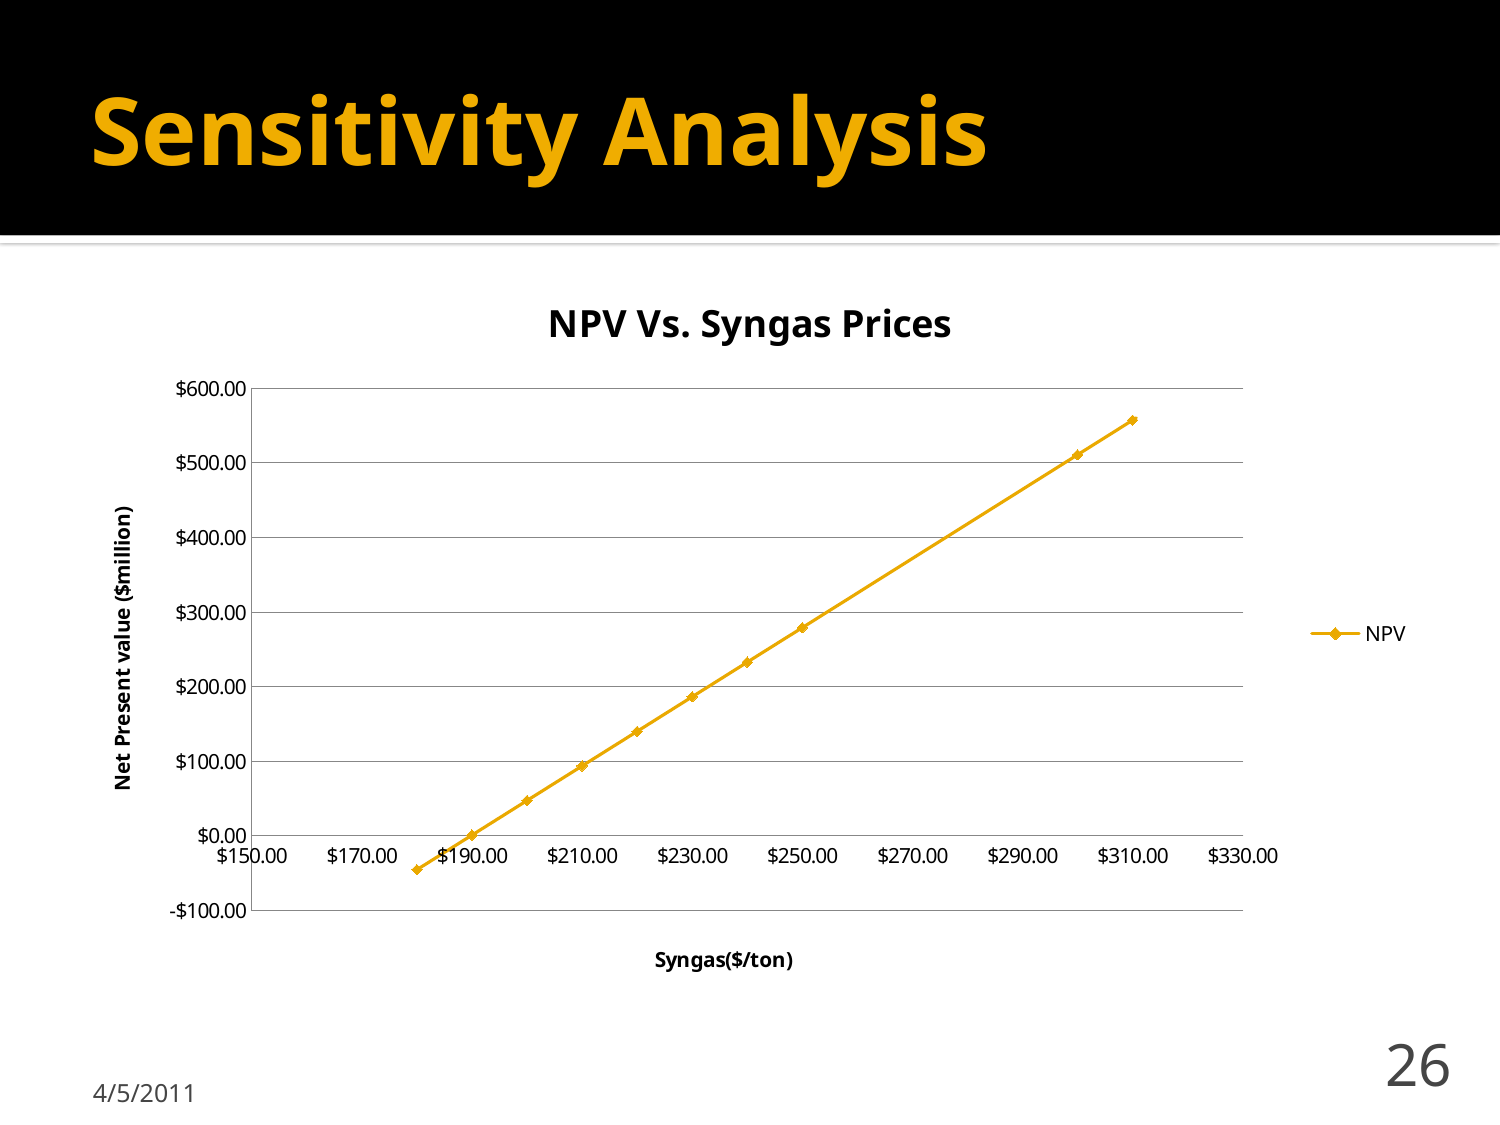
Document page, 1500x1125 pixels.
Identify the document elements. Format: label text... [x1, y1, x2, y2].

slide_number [75, 1062, 425, 1108]
slide_number 26 [1345, 1062, 1467, 1108]
title Sensitivity Analysis [75, 25, 1425, 231]
chart [74, 262, 1425, 1005]
